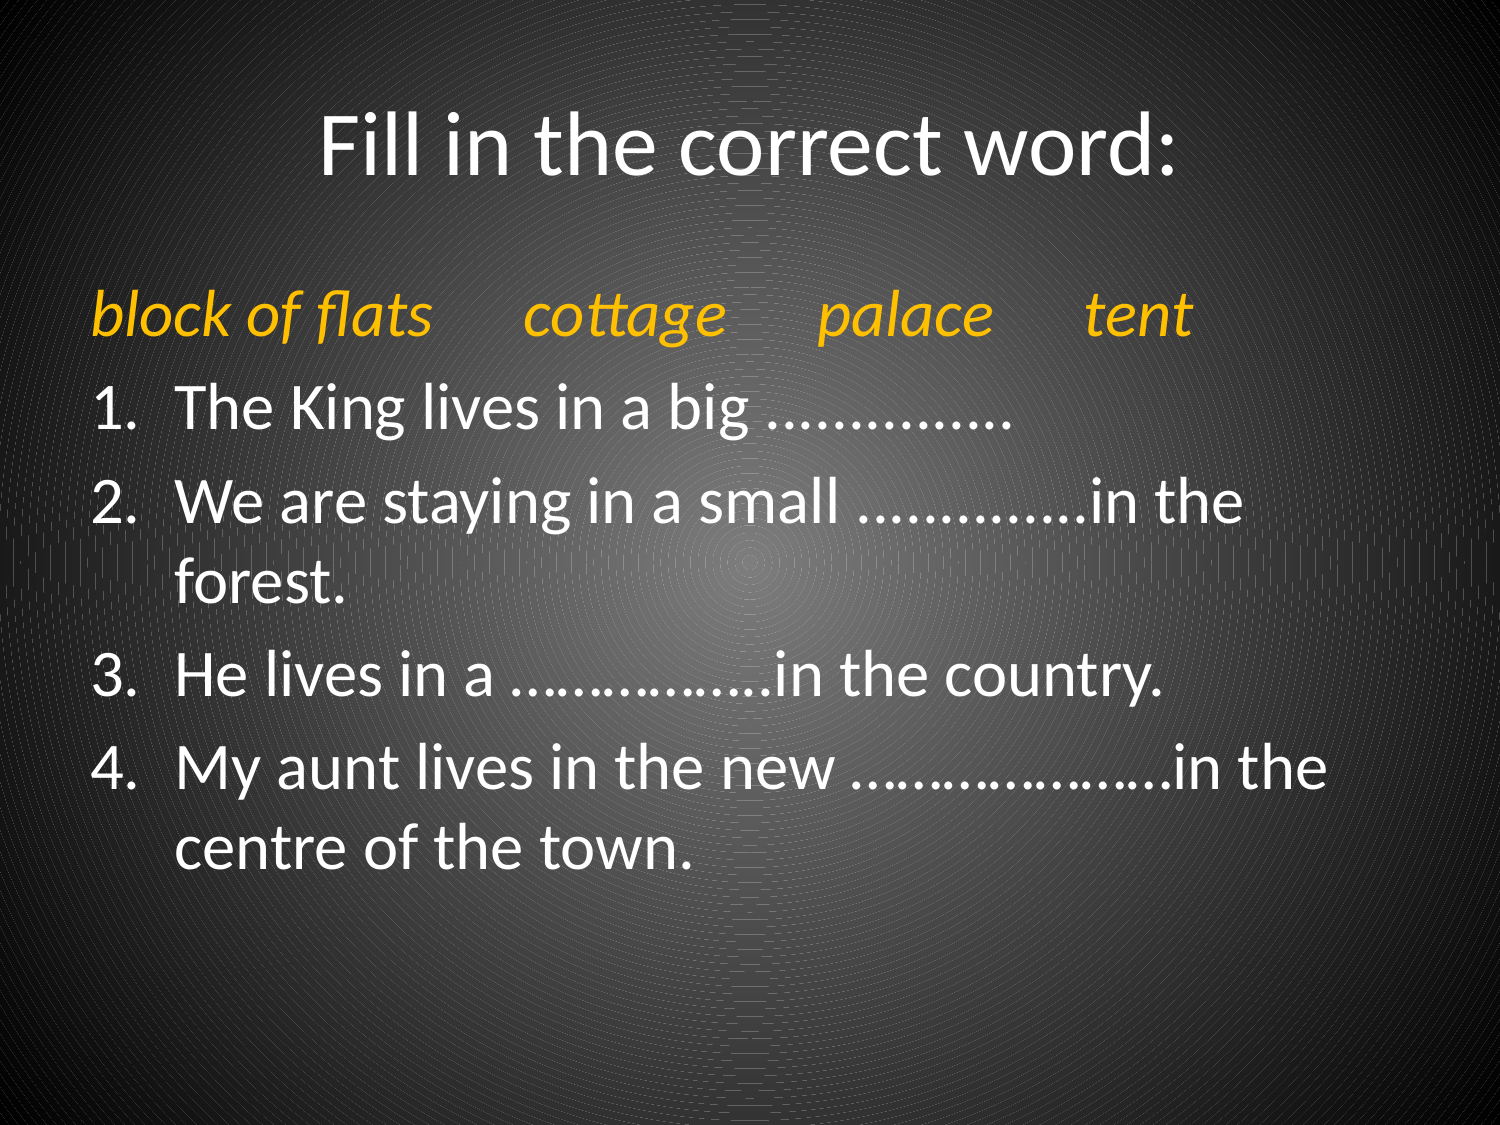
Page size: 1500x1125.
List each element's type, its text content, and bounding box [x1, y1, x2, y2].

title Fill in the correct word: [75, 45, 1425, 233]
list block of flats cottage palace tent The King lives in a big ............... We are staying in a small ..............in the forest. He lives in a ……………..in the country. My aunt lives in the new …………………in the centre of the town. [75, 262, 1425, 1005]
